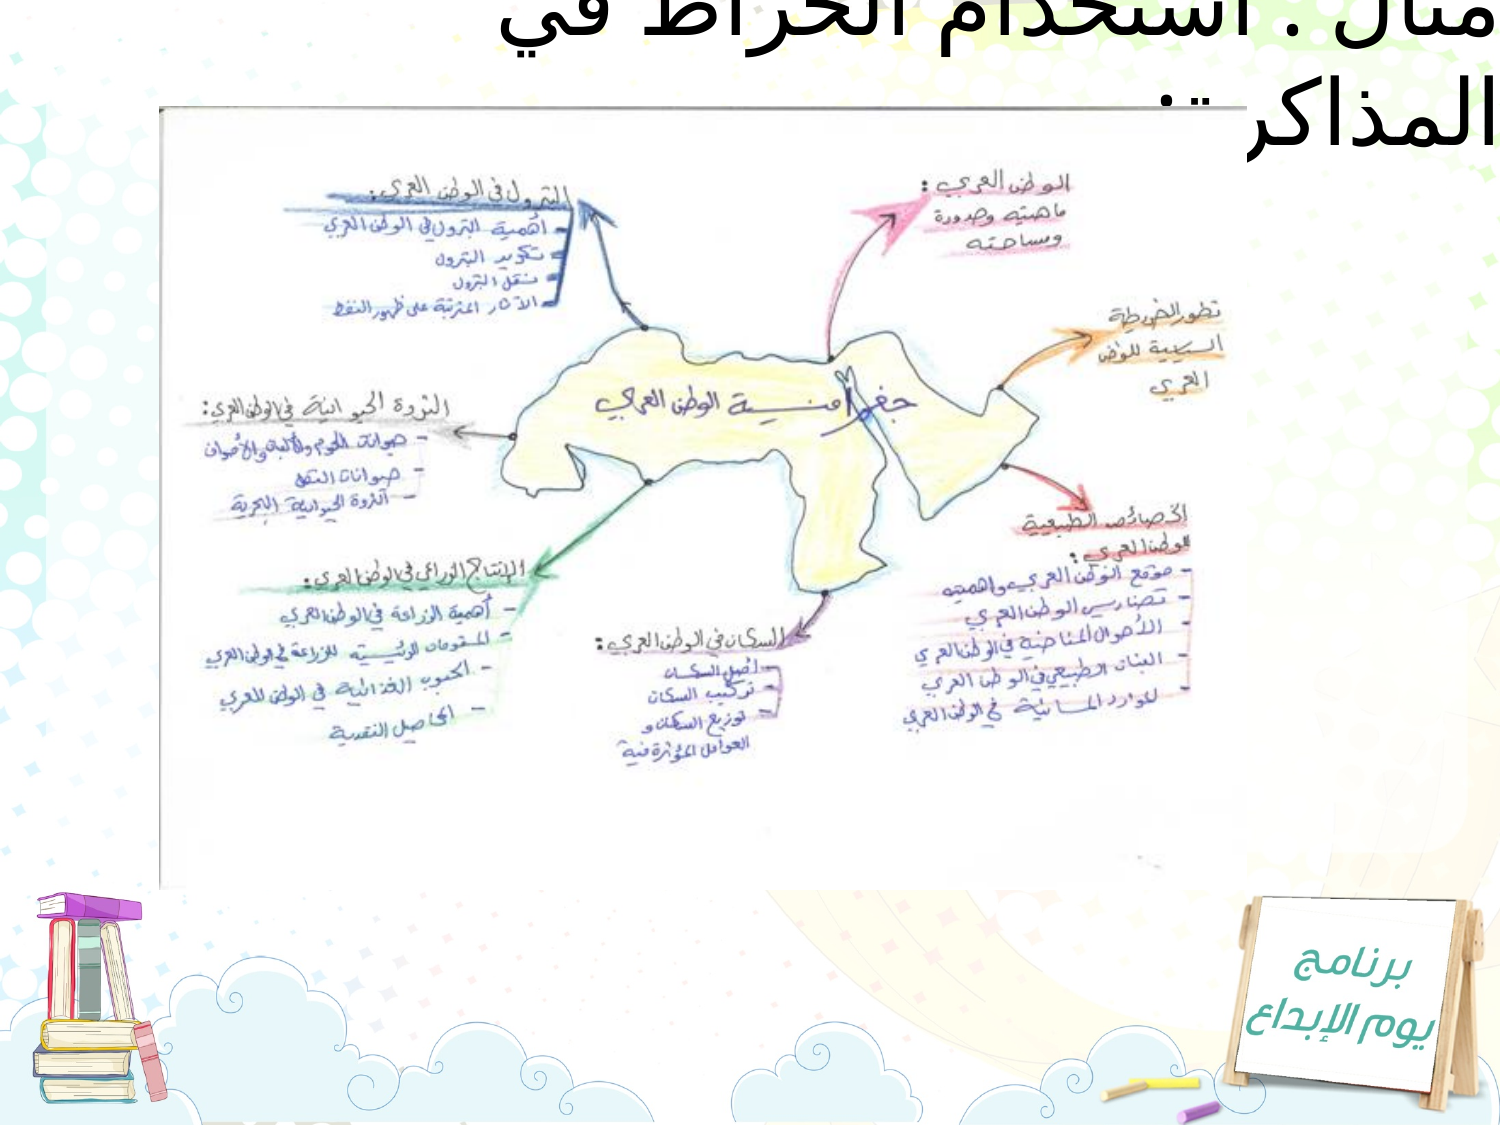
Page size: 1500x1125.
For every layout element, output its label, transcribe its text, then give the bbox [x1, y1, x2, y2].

title مثال : استخدام الخراط في المذاكرة: [167, 0, 1500, 148]
picture [0, 0, 1500, 1125]
